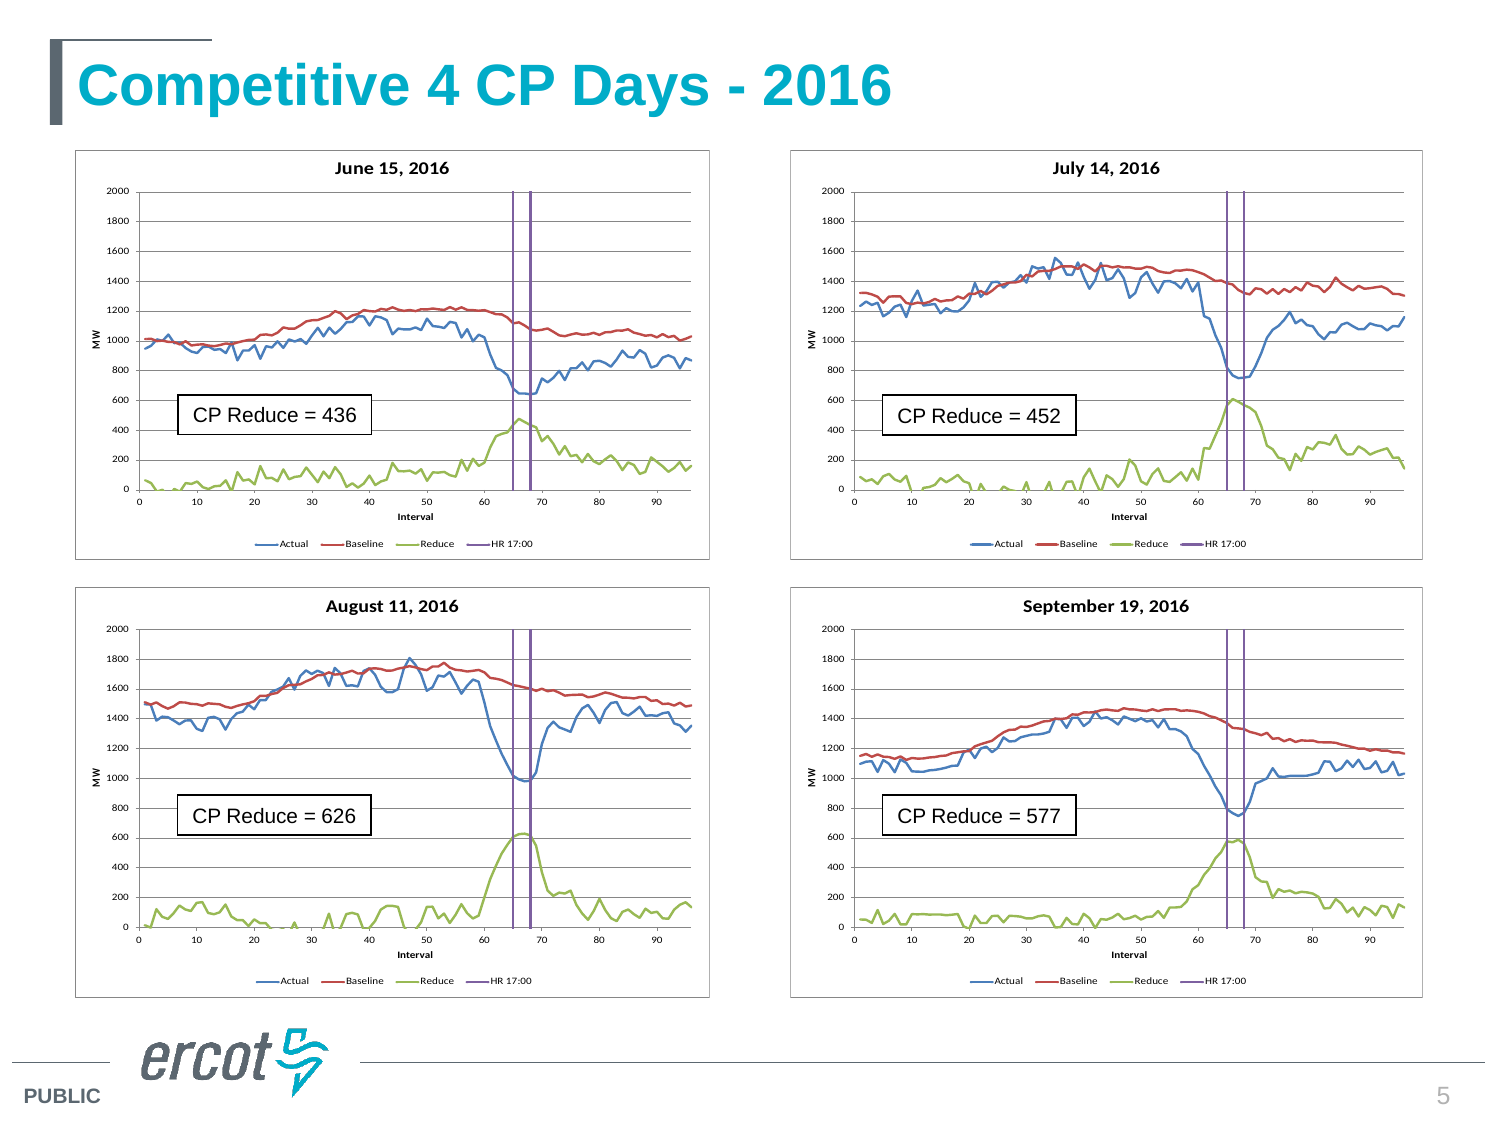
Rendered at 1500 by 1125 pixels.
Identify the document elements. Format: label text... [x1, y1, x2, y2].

picture [790, 149, 1423, 561]
picture [74, 587, 710, 998]
title Competitive 4 CP Days - 2016 [62, 39, 1450, 125]
picture [137, 1024, 332, 1100]
picture [790, 587, 1423, 998]
slide_number 5 [1400, 1076, 1488, 1113]
picture [74, 149, 710, 561]
